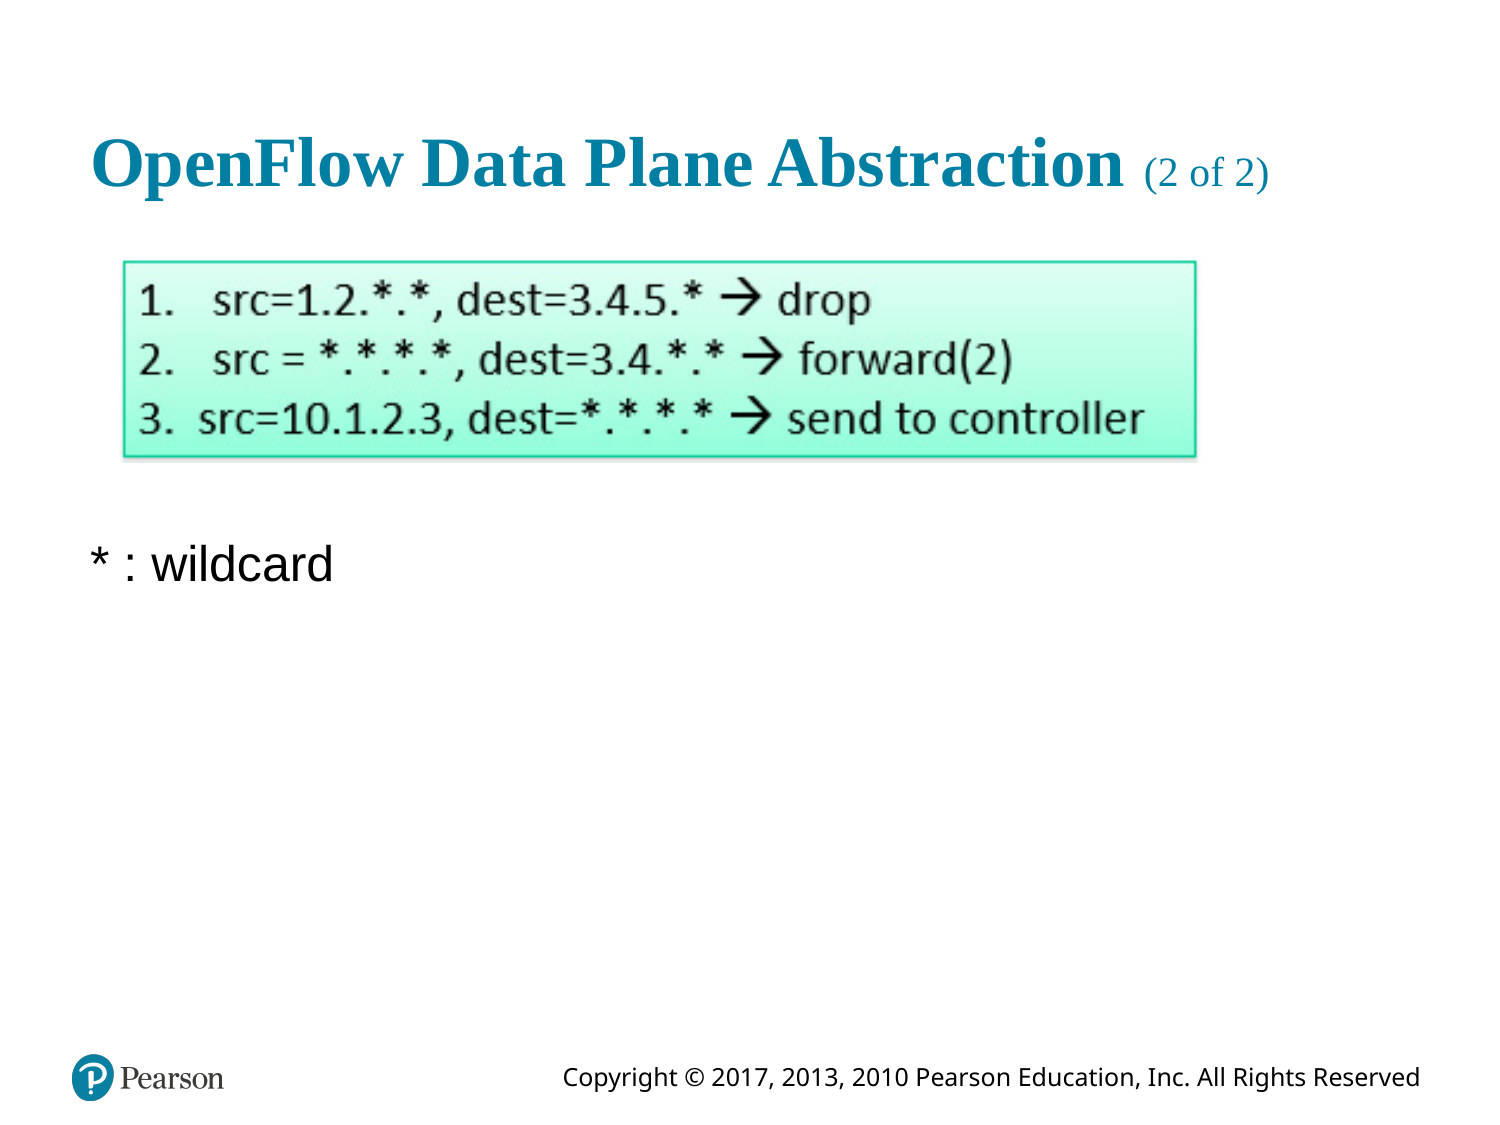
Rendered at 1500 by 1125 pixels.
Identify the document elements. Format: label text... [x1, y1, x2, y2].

picture [80, 1063, 106, 1088]
picture [72, 1087, 83, 1101]
list * : wildcard [75, 516, 1425, 615]
picture [72, 1054, 88, 1070]
picture [98, 1054, 224, 1101]
title OpenFlow Data Plane Abstraction (2 of 2) [75, 35, 1425, 216]
picture [119, 258, 1202, 464]
